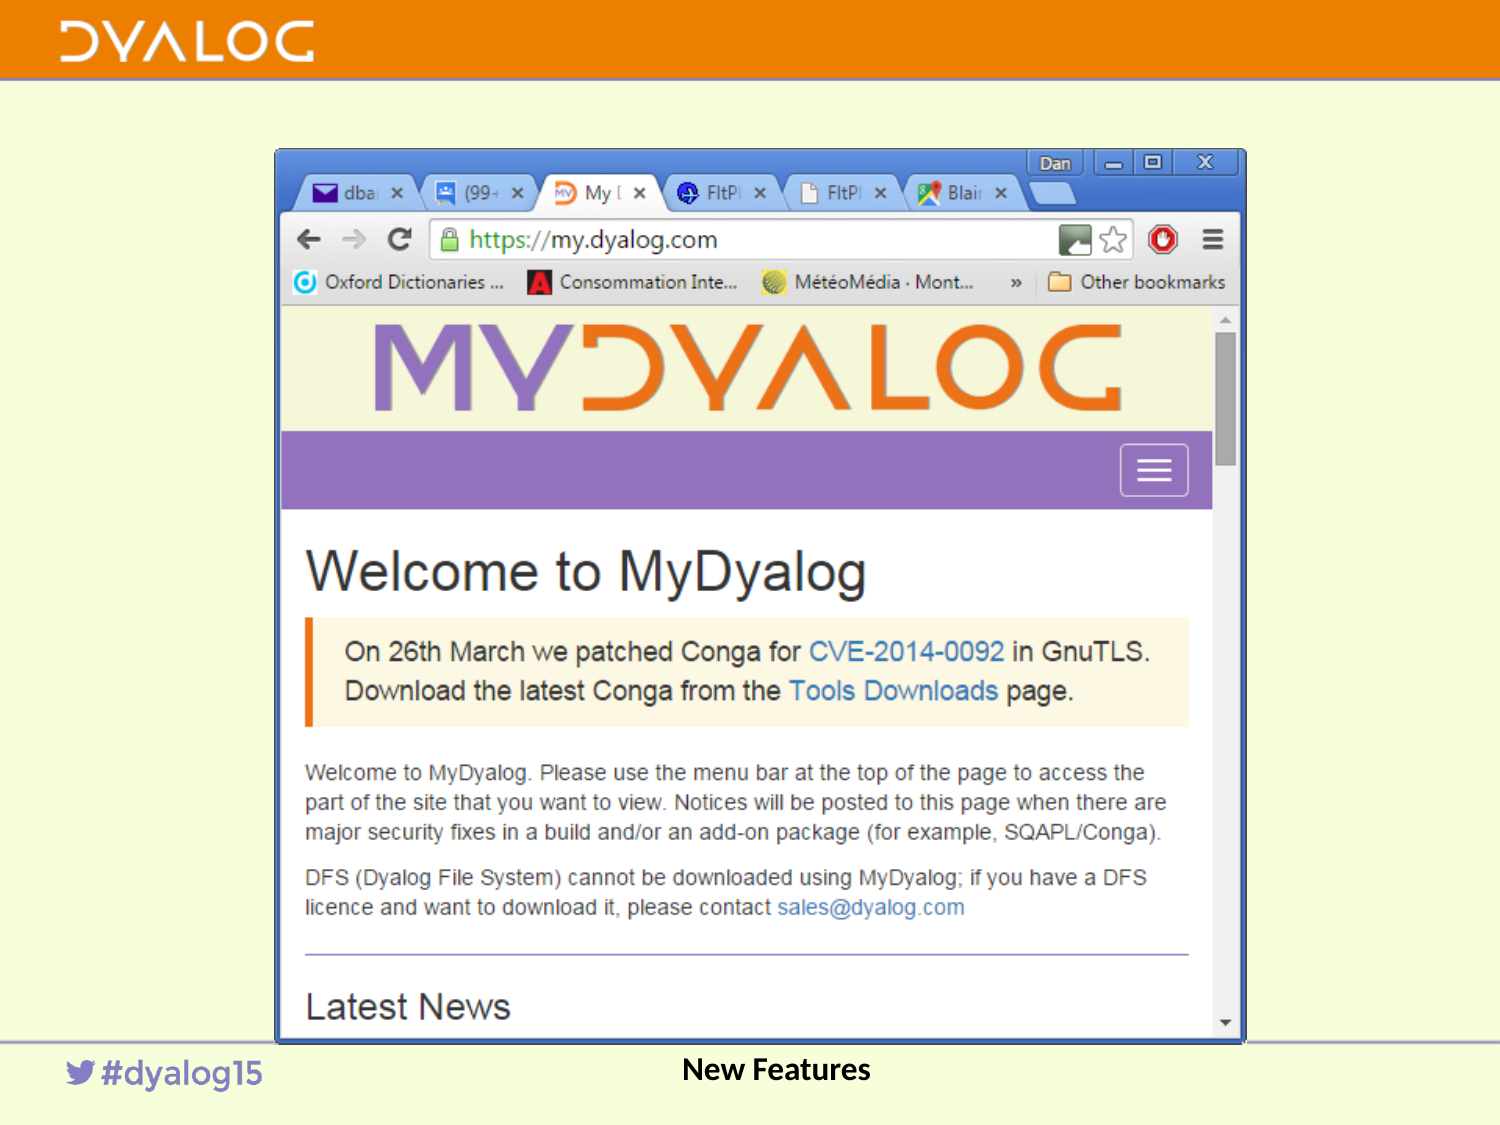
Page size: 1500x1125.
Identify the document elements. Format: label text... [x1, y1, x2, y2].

footer New Features [667, 1054, 892, 1100]
title My.Dyalog.com [76, 125, 1427, 256]
picture [0, 0, 1500, 1125]
